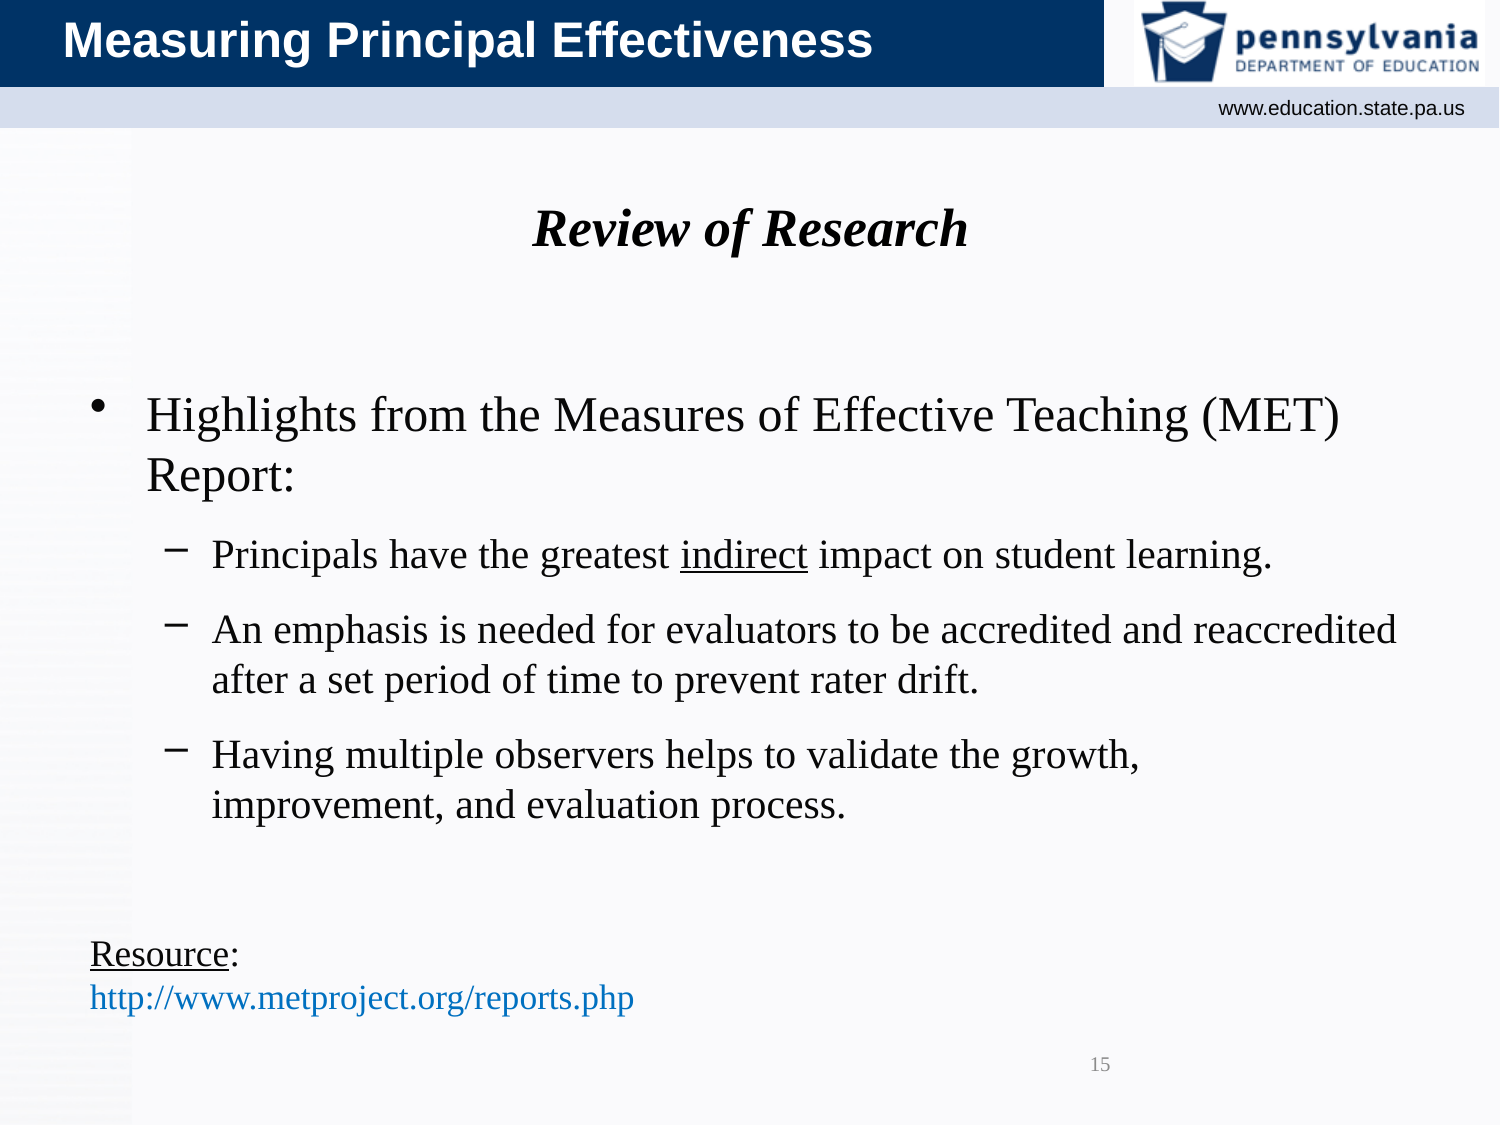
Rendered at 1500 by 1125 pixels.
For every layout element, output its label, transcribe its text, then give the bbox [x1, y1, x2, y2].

slide_number 15 [1074, 1042, 1425, 1103]
title Review of Research [70, 141, 1421, 266]
picture [0, 0, 1500, 1125]
list Highlights from the Measures of Effective Teaching (MET) Report: Principals have the greatest indirect impact on student learning. An emphasis is needed for evaluators to be accredited and reaccredited after a set period of time to prevent rater drift. Having multiple observers helps to validate the growth, improvement, and evaluation process. Resource: http://www.metproject.org/reports.php [75, 374, 1425, 1117]
